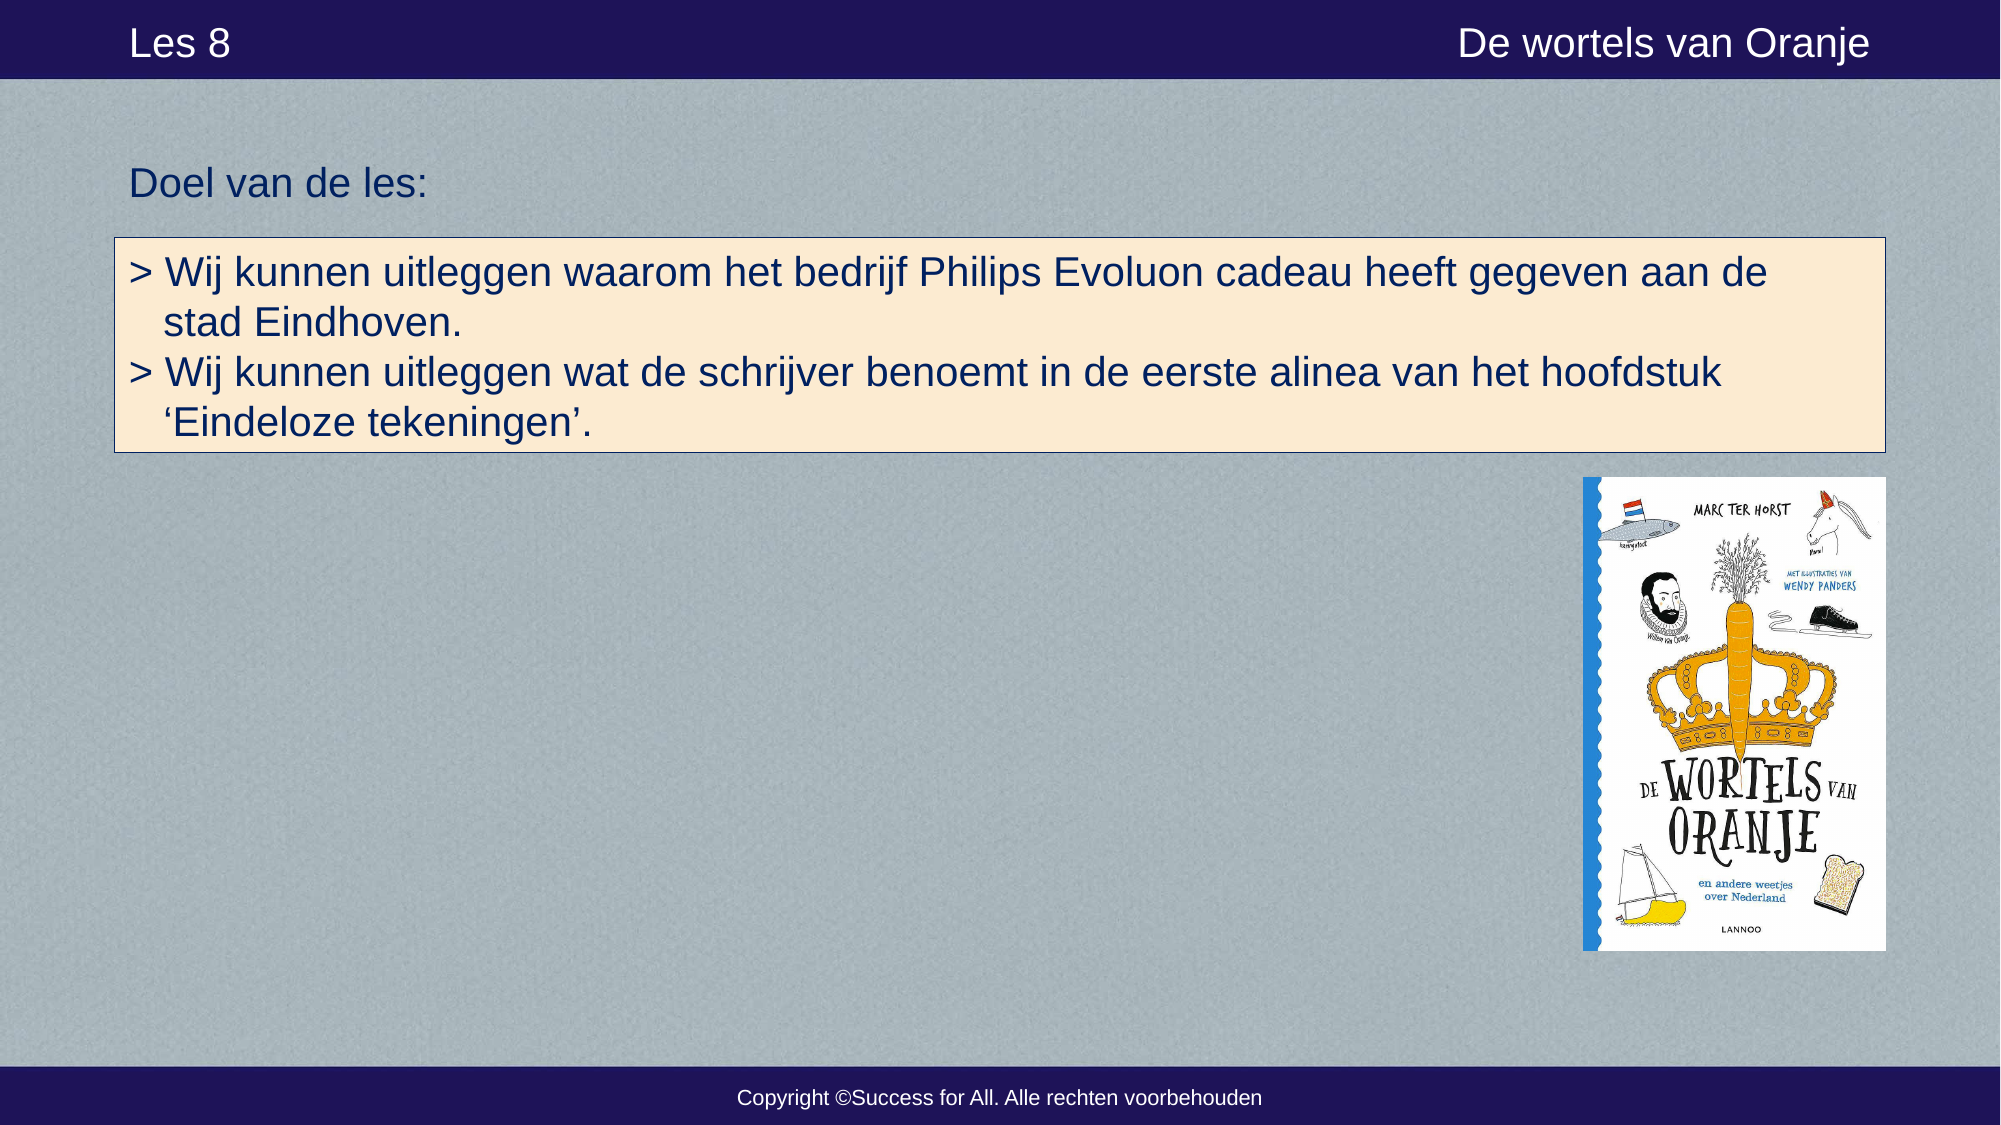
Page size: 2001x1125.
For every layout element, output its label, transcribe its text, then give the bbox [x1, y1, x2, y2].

text_box Copyright ©Success for All. Alle rechten voorbehouden [0, 1076, 2000, 1125]
text_box > Wij kunnen uitleggen waarom het bedrijf Philips Evoluon cadeau heeft gegeven aan de stad Eindhoven. > Wij kunnen uitleggen wat de schrijver benoemt in de eerste alinea van het hoofdstuk ‘Eindeloze tekeningen’. [114, 237, 1886, 453]
picture [0, 0, 2001, 1125]
text_box Doel van de les: [113, 148, 1635, 214]
text_box Les 8 [114, 8, 354, 73]
text_box De wortels van Oranje [999, 8, 1886, 73]
